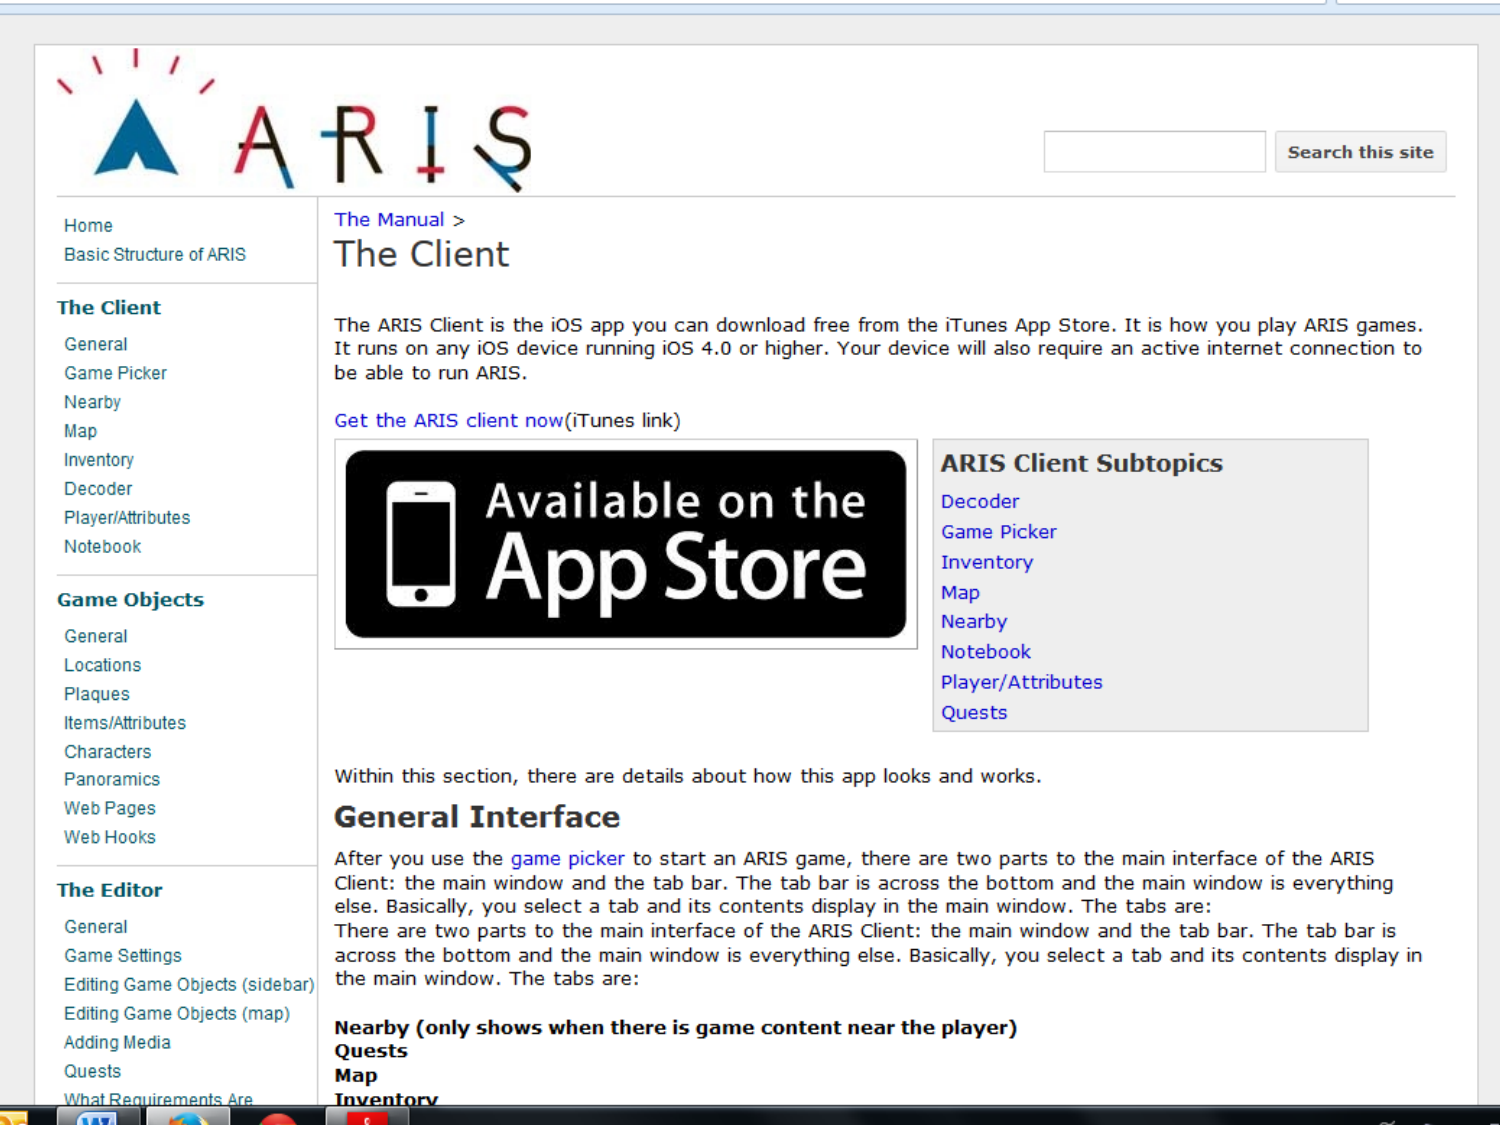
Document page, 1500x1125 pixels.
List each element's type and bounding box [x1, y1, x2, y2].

list [0, 0, 1500, 1125]
